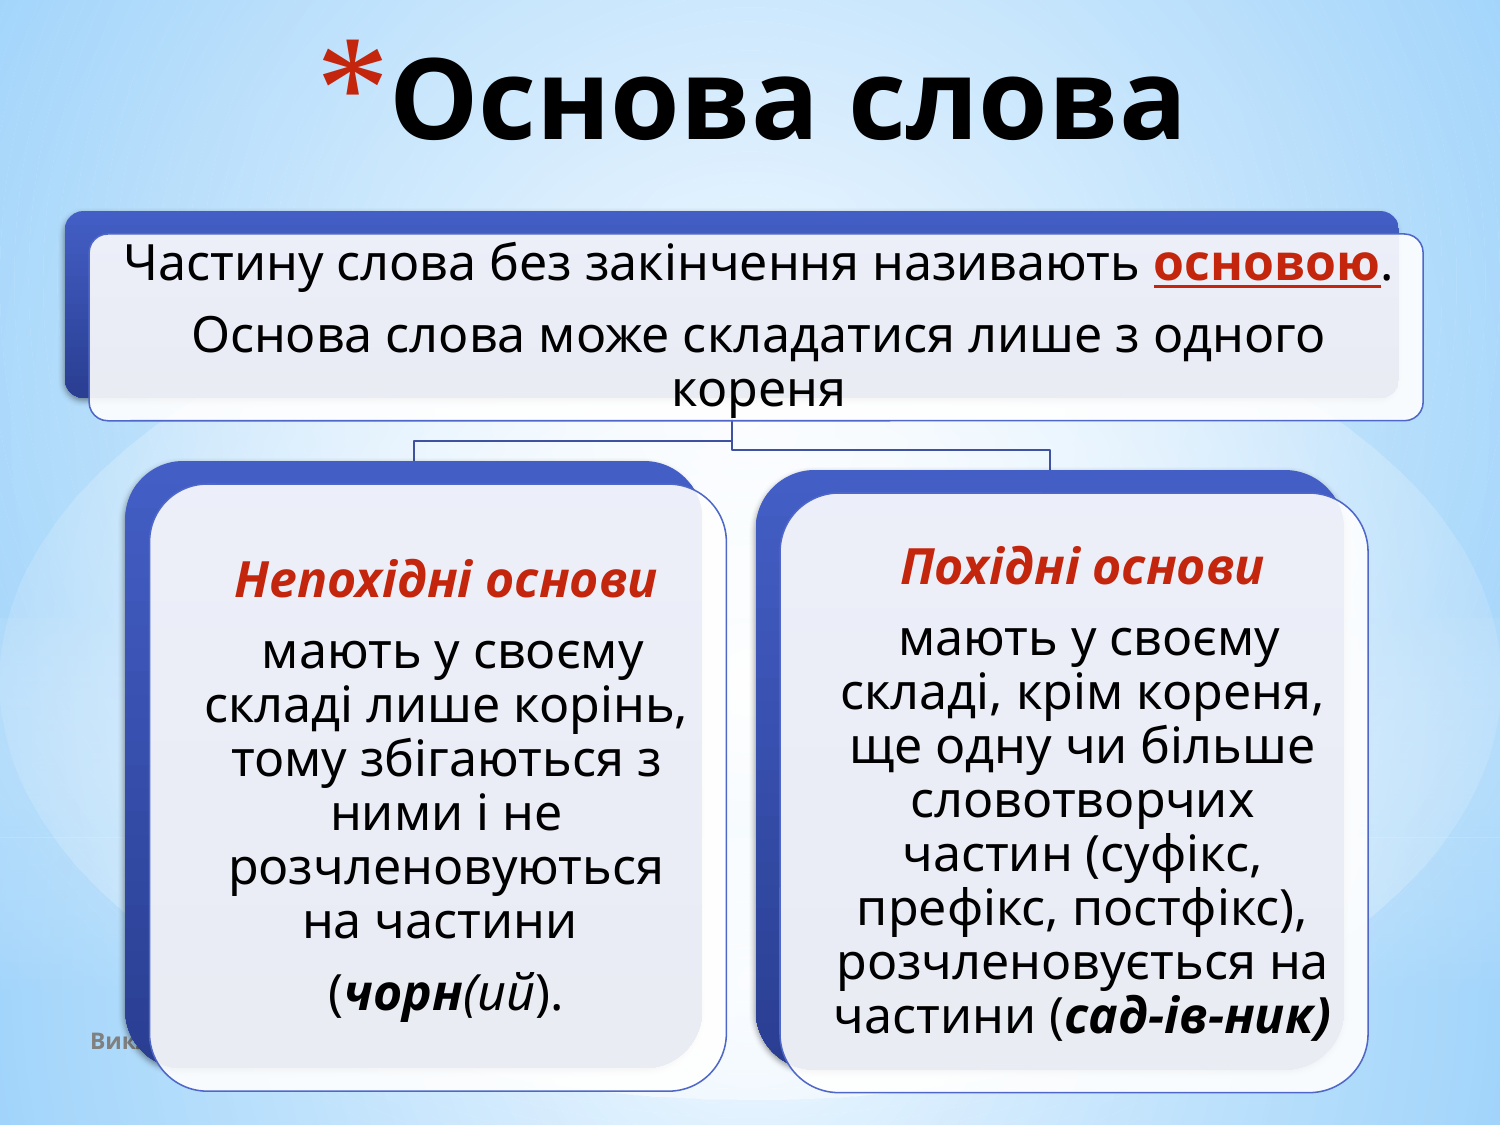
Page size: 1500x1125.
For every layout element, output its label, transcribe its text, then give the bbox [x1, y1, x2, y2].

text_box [64, 160, 1424, 1125]
title Основа слова [218, 19, 1287, 159]
